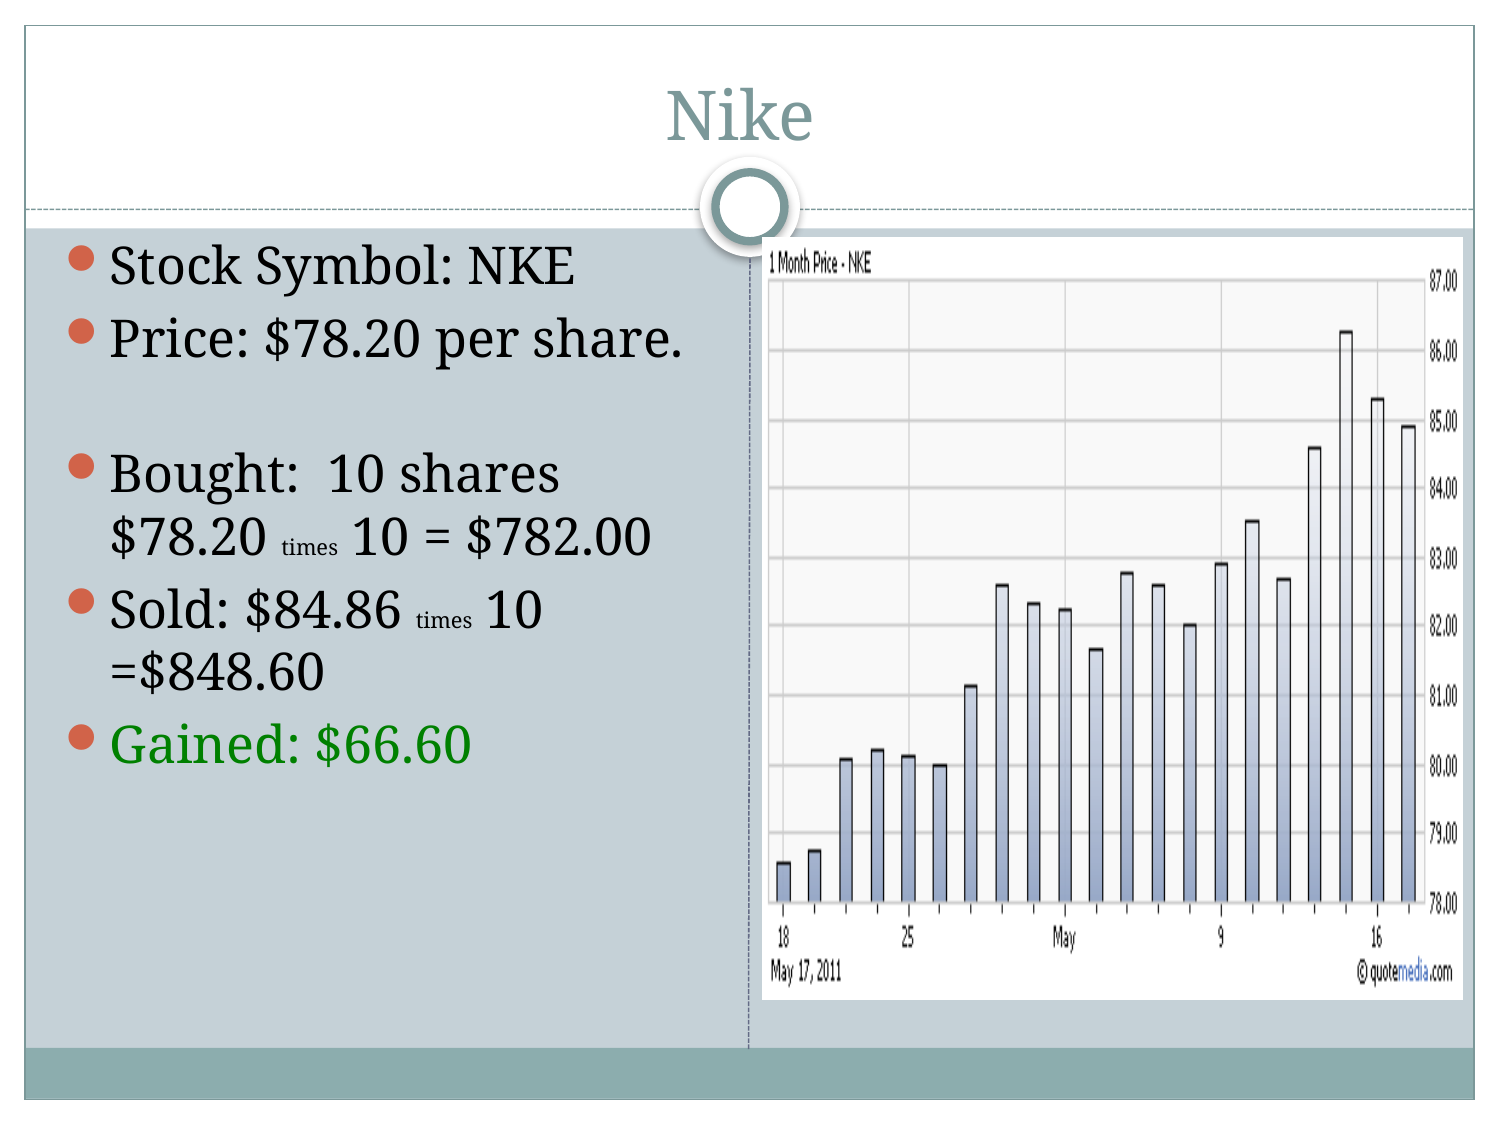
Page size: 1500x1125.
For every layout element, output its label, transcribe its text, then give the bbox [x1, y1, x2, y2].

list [762, 237, 1463, 1001]
list Stock Symbol: NKE Price: $78.20 per share. Bought: 10 shares $78.20 times 10 = $782.00 Sold: $84.86 times 10 =$848.60 Gained: $66.60 [50, 224, 713, 993]
title Nike [49, 37, 1450, 162]
